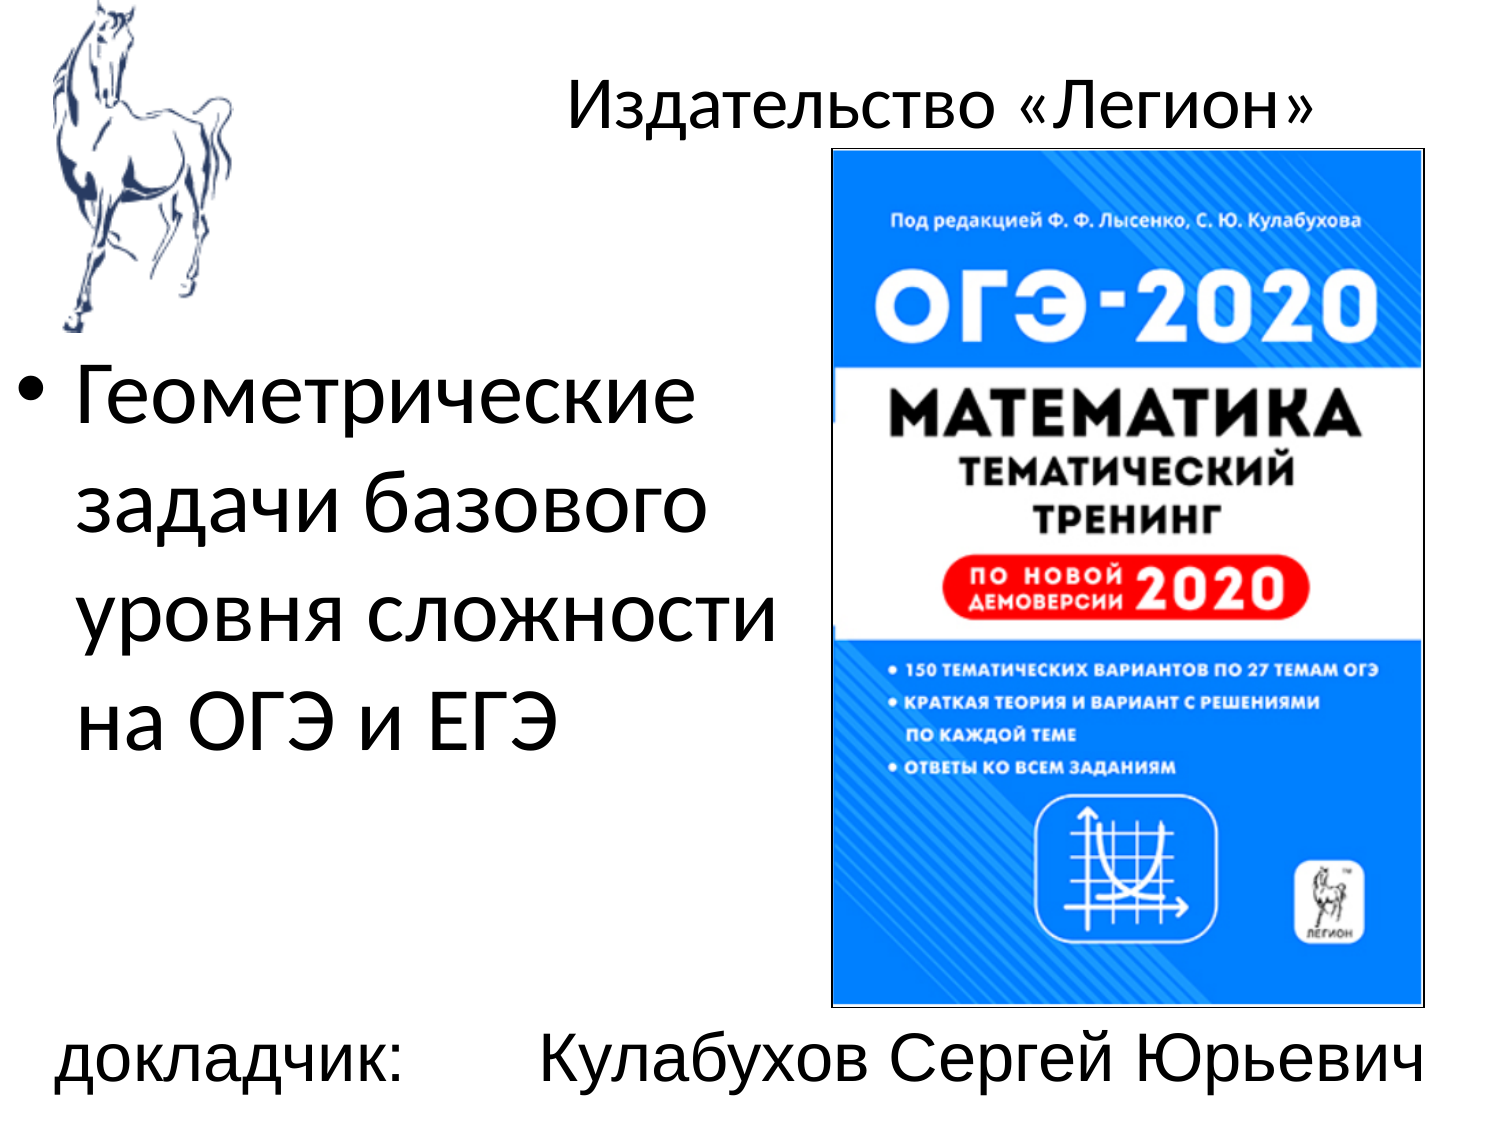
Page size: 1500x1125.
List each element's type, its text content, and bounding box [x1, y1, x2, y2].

text_box докладчик: Кулабухов Сергей Юрьевич [54, 980, 1448, 1123]
subtitle Геометрические задачи базового уровня сложности на ОГЭ и ЕГЭ [0, 326, 798, 783]
picture [52, 0, 234, 333]
title Издательство «Легион» [380, 34, 1500, 163]
picture [832, 148, 1424, 1008]
